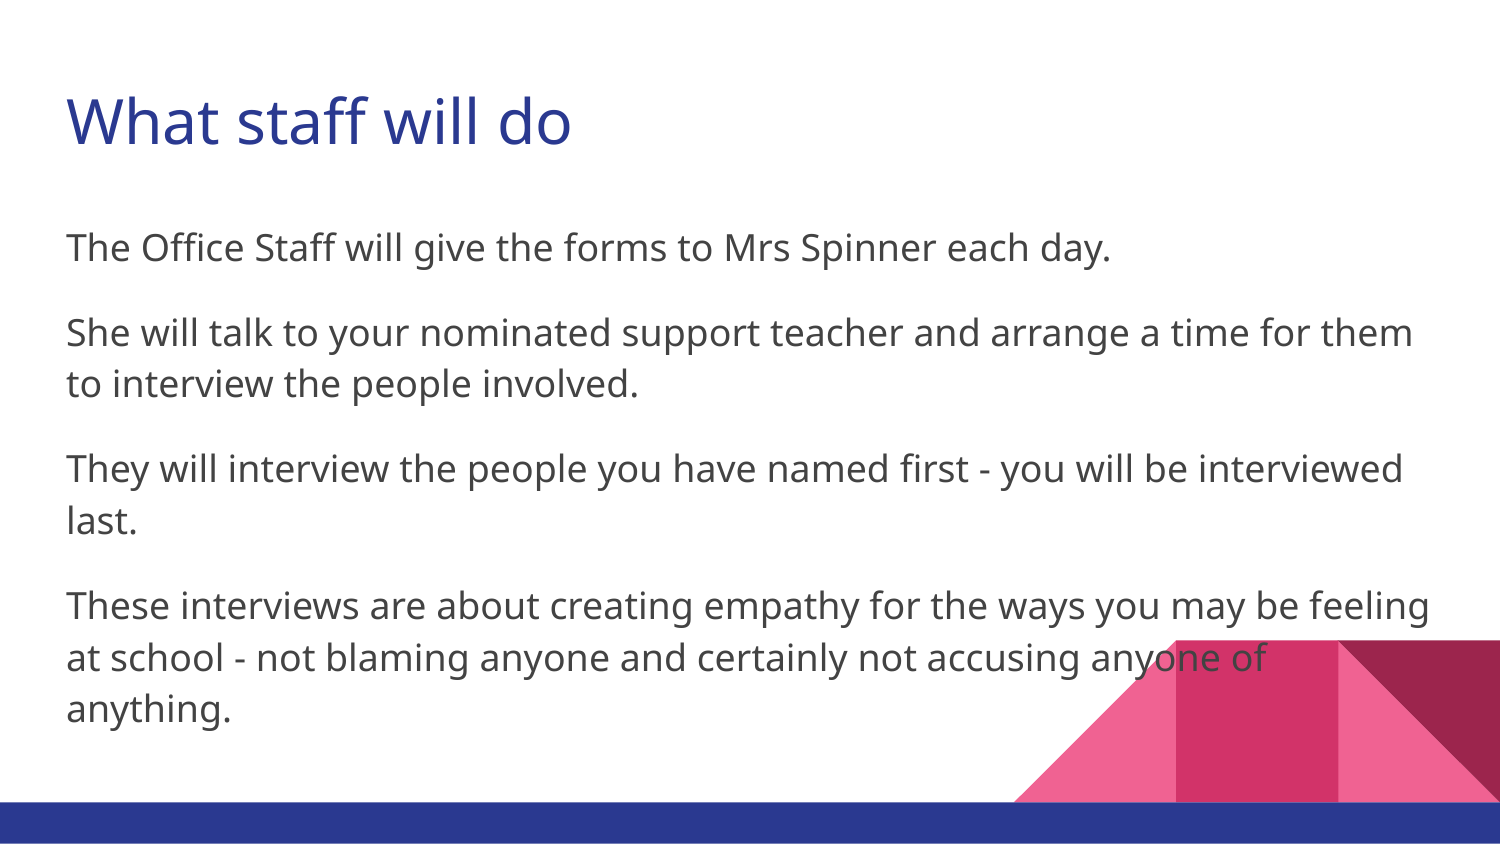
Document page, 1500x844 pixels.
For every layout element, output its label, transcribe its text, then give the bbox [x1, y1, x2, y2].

list The Office Staff will give the forms to Mrs Spinner each day. She will talk to your nominated support teacher and arrange a time for them to interview the people involved. They will interview the people you have named first - you will be interviewed last. These interviews are about creating empathy for the ways you may be feeling at school - not blaming anyone and certainly not accusing anyone of anything. [51, 201, 1449, 750]
title What staff will do [51, 67, 1449, 167]
